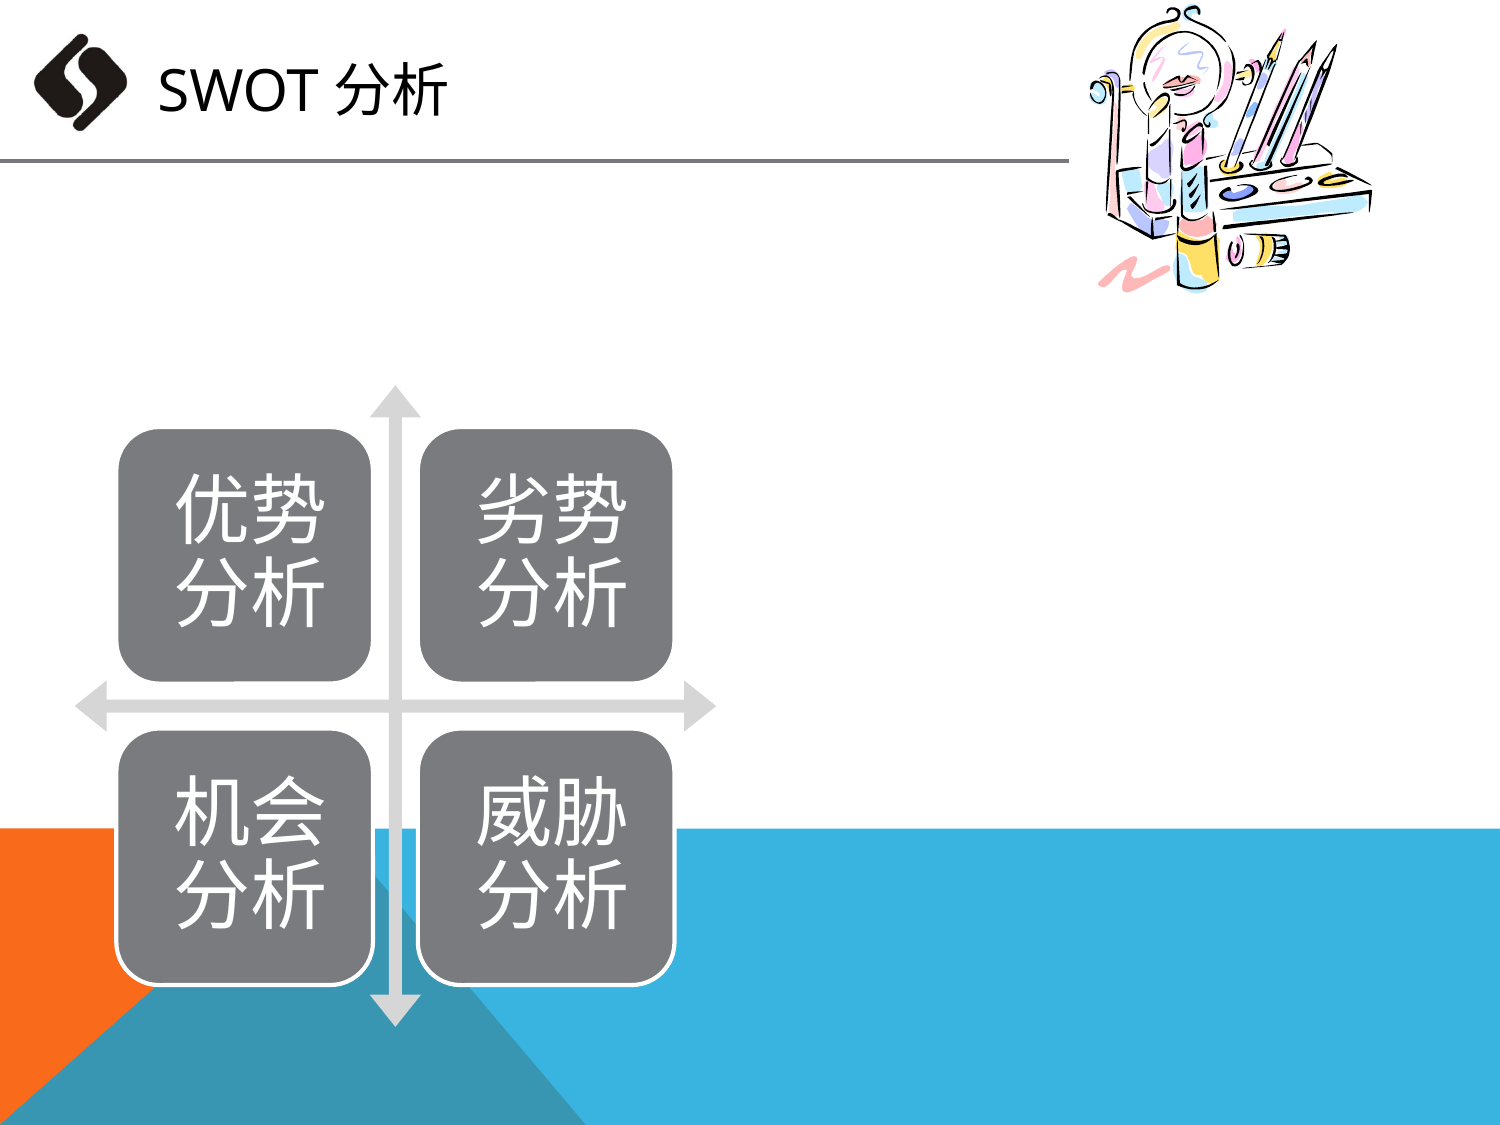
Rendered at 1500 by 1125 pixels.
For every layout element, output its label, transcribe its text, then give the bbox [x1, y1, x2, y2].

picture [29, 30, 129, 133]
title SWOT分析 [142, 42, 1377, 133]
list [28, 385, 763, 1028]
